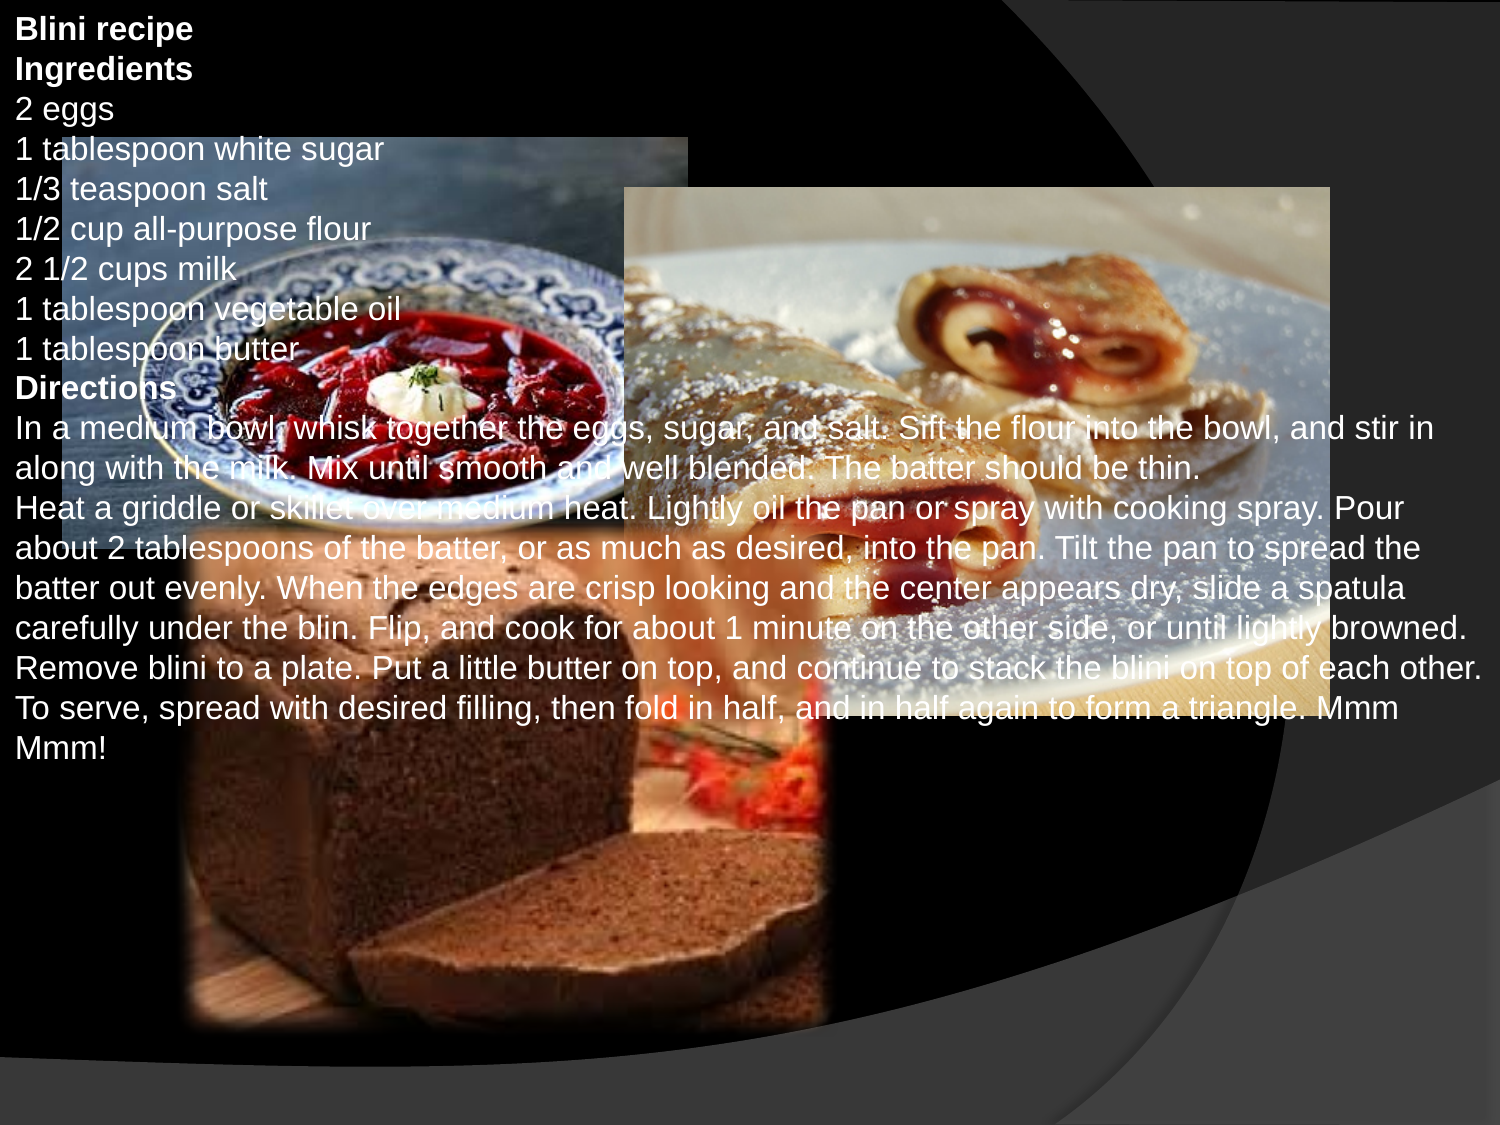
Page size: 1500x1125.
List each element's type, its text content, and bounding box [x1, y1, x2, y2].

picture [62, 137, 688, 549]
text_box Blini recipe Ingredients 2 eggs 1 tablespoon white sugar 1/3 teaspoon salt 1/2 cup all-purpose flour 2 1/2 cups milk 1 tablespoon vegetable oil 1 tablespoon butter Directions In a medium bowl, whisk together the eggs, sugar, and salt. Sift the flour into the bowl, and stir in along with the milk. Mix until smooth and well blended. The batter should be thin. Heat a griddle or skillet over medium heat. Lightly oil the pan or spray with cooking spray. Pour about 2 tablespoons of the batter, or as much as desired, into the pan. Tilt the pan to spread the batter out evenly. When the edges are crisp looking and the center appears dry, slide a spatula carefully under the blin. Flip, and cook for about 1 minute on the other side, or until lightly browned. Remove blini to a plate. Put a little butter on top, and continue to stack the blini on top of each other. To serve, spread with desired filling, then fold in half, and in half again to form a triangle. Mmm Mmm! [0, 0, 1500, 814]
picture [174, 512, 838, 1038]
picture [624, 187, 1330, 716]
